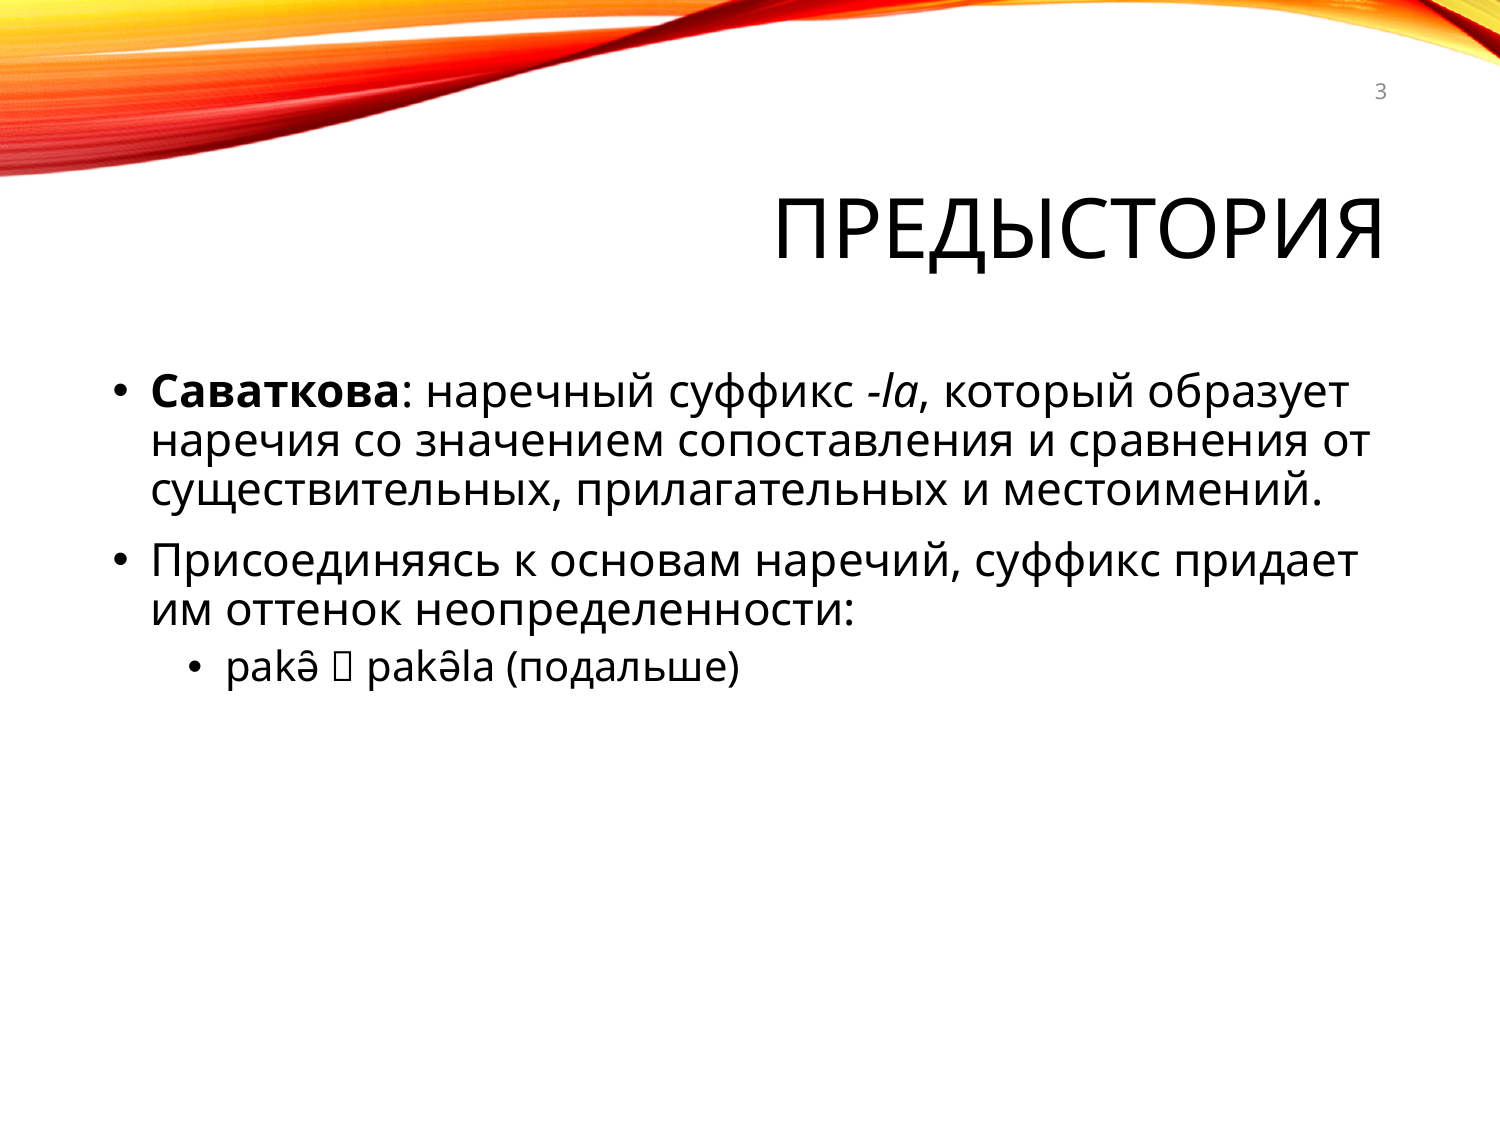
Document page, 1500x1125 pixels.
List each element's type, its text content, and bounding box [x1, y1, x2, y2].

picture [0, 0, 1500, 178]
title Предыстория [356, 125, 1403, 338]
list Саваткова: наречный суффикс -la, который образует наречия со значением сопоставления и сравнения от существительных, прилагательных и местоимений. Присоединяясь к основам наречий, суффикс придает им оттенок неопределенности: pakə̑  pakə̑la (подальше) [97, 360, 1403, 1028]
slide_number 3 [1078, 62, 1403, 123]
